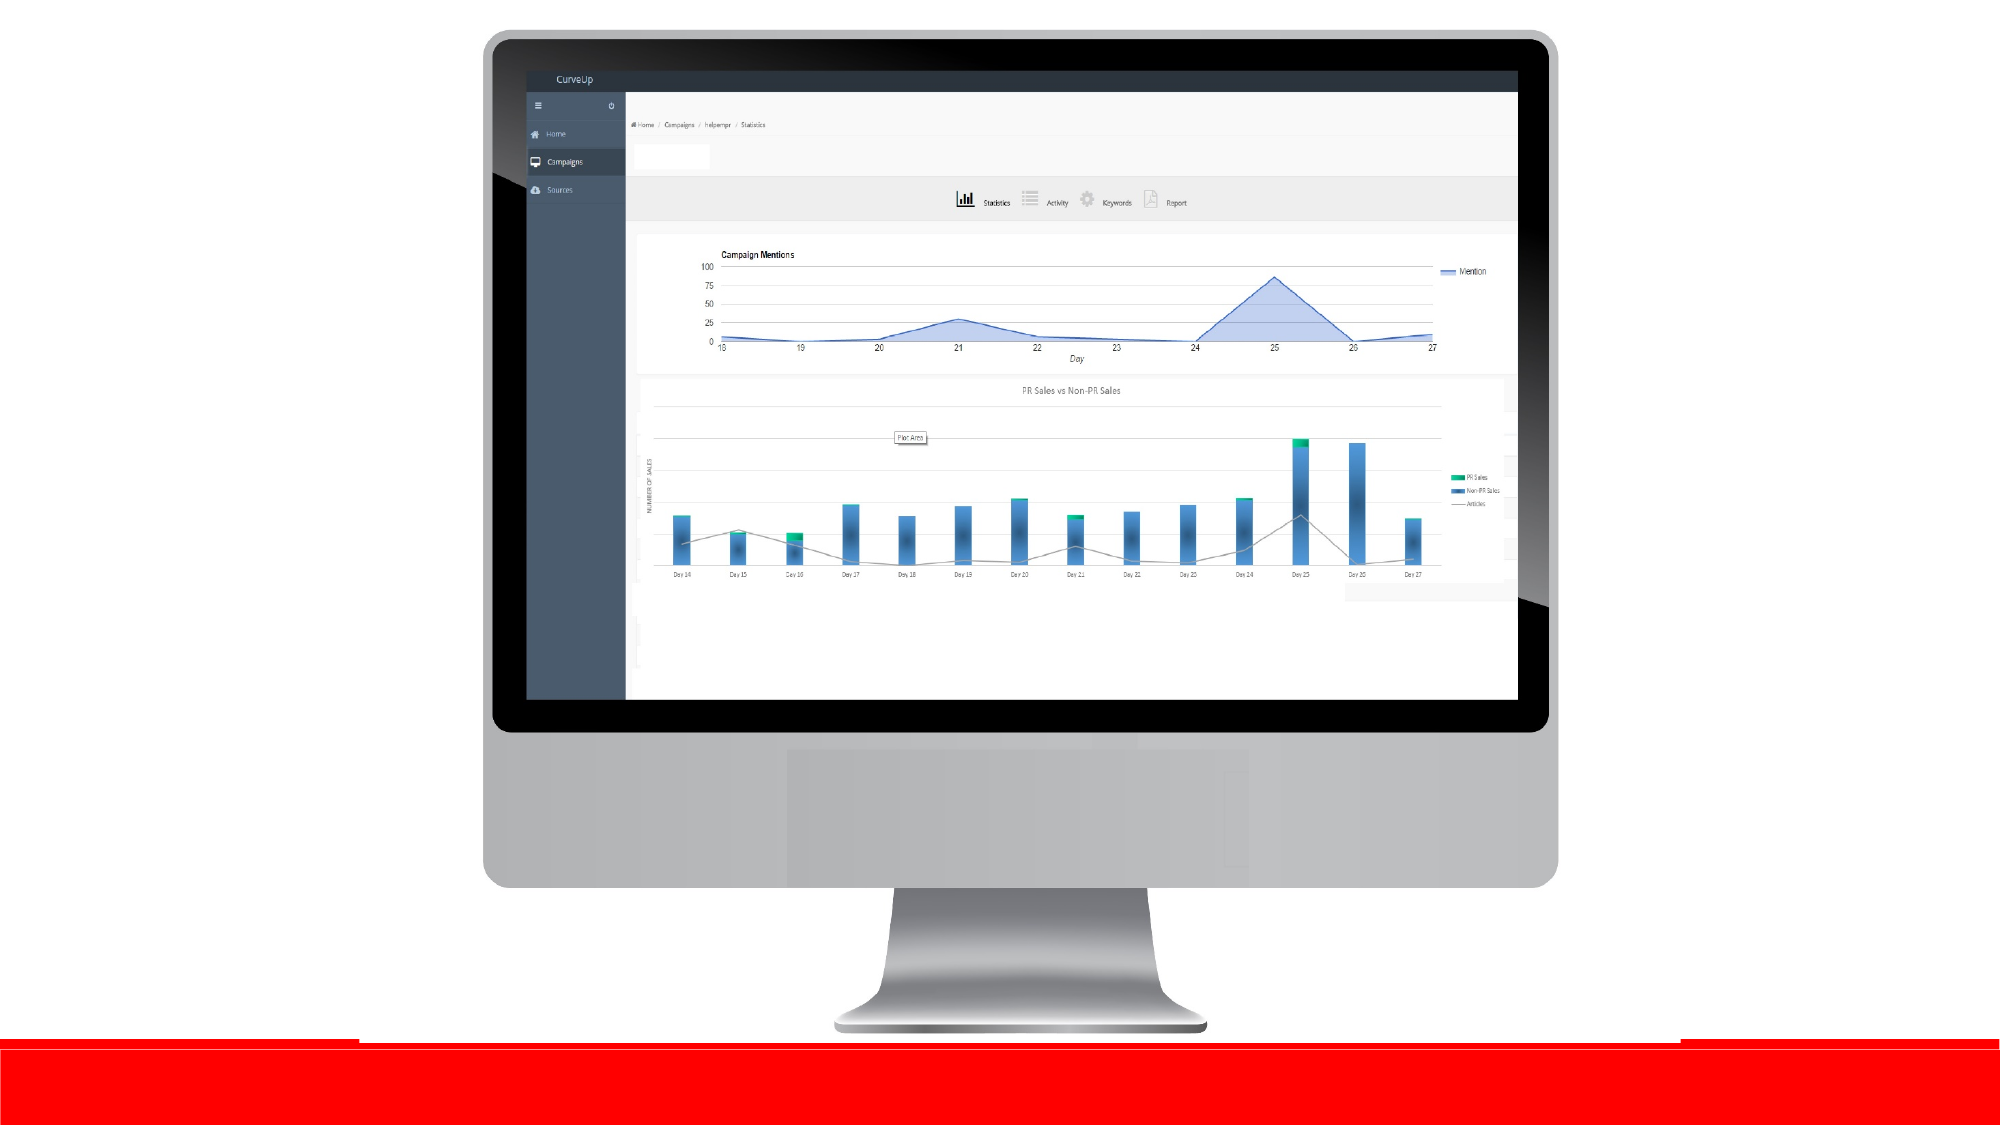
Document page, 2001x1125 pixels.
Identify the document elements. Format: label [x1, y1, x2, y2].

picture [358, 13, 1682, 1043]
